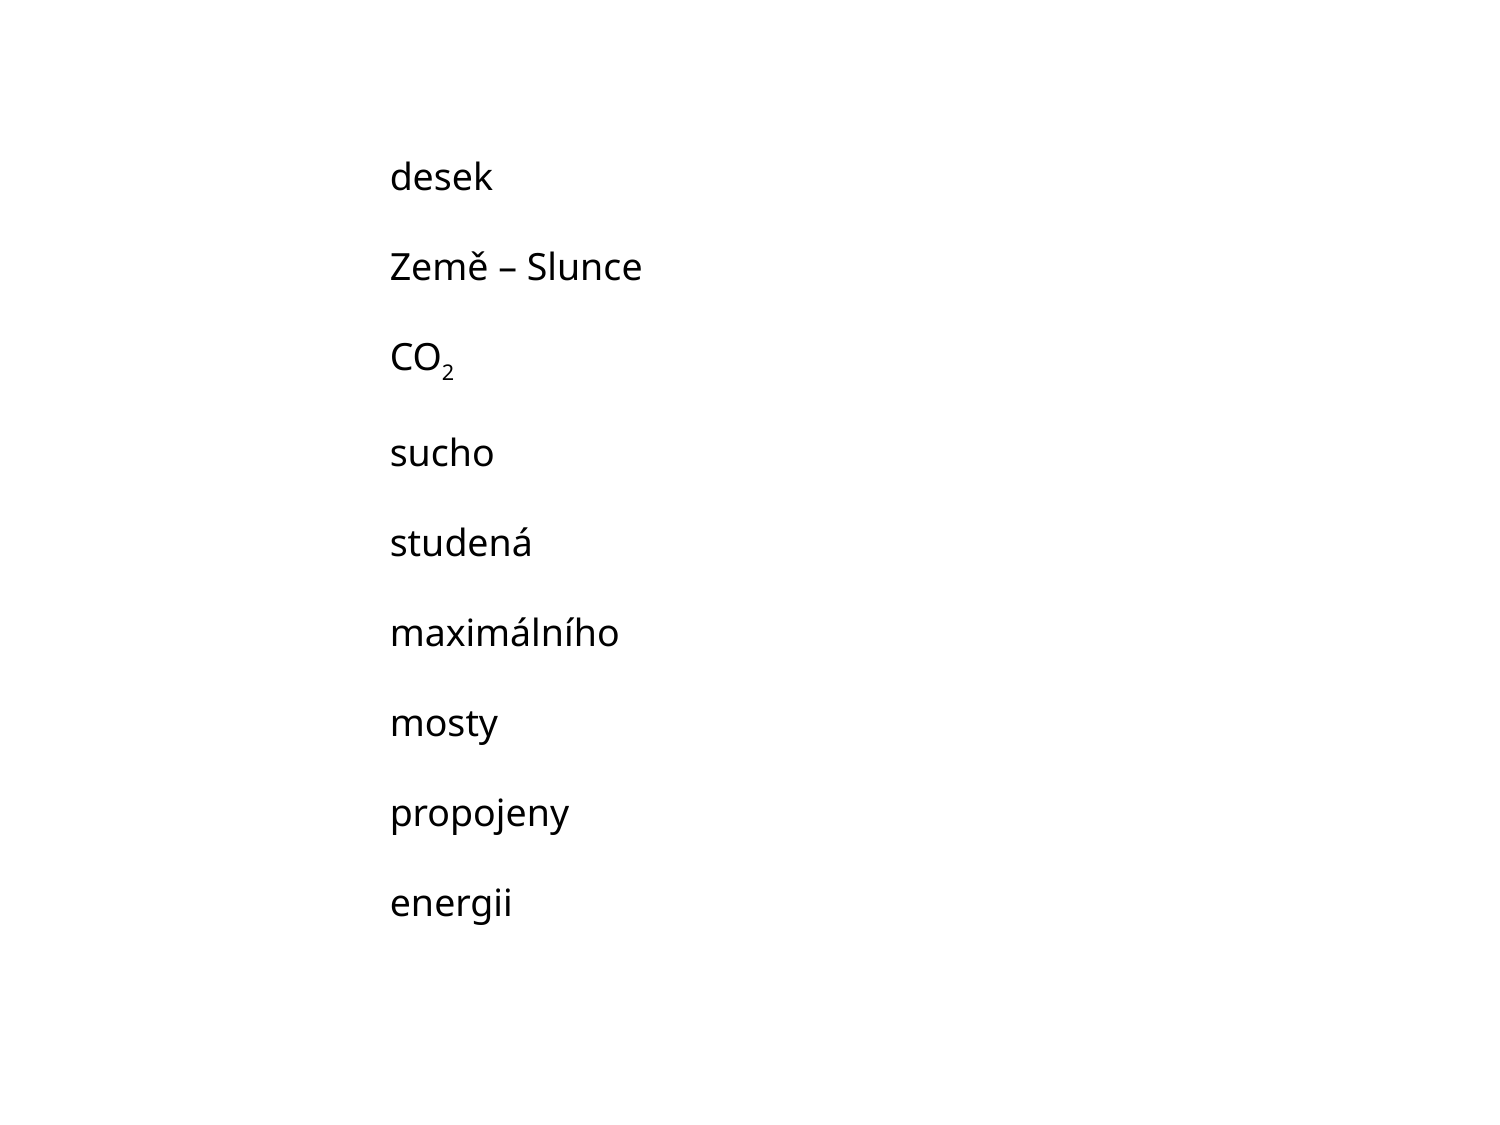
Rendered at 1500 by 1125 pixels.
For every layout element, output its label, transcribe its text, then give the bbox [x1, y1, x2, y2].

text_box desek Země – Slunce CO2 sucho studená maximálního mosty propojeny energii [374, 145, 1125, 977]
